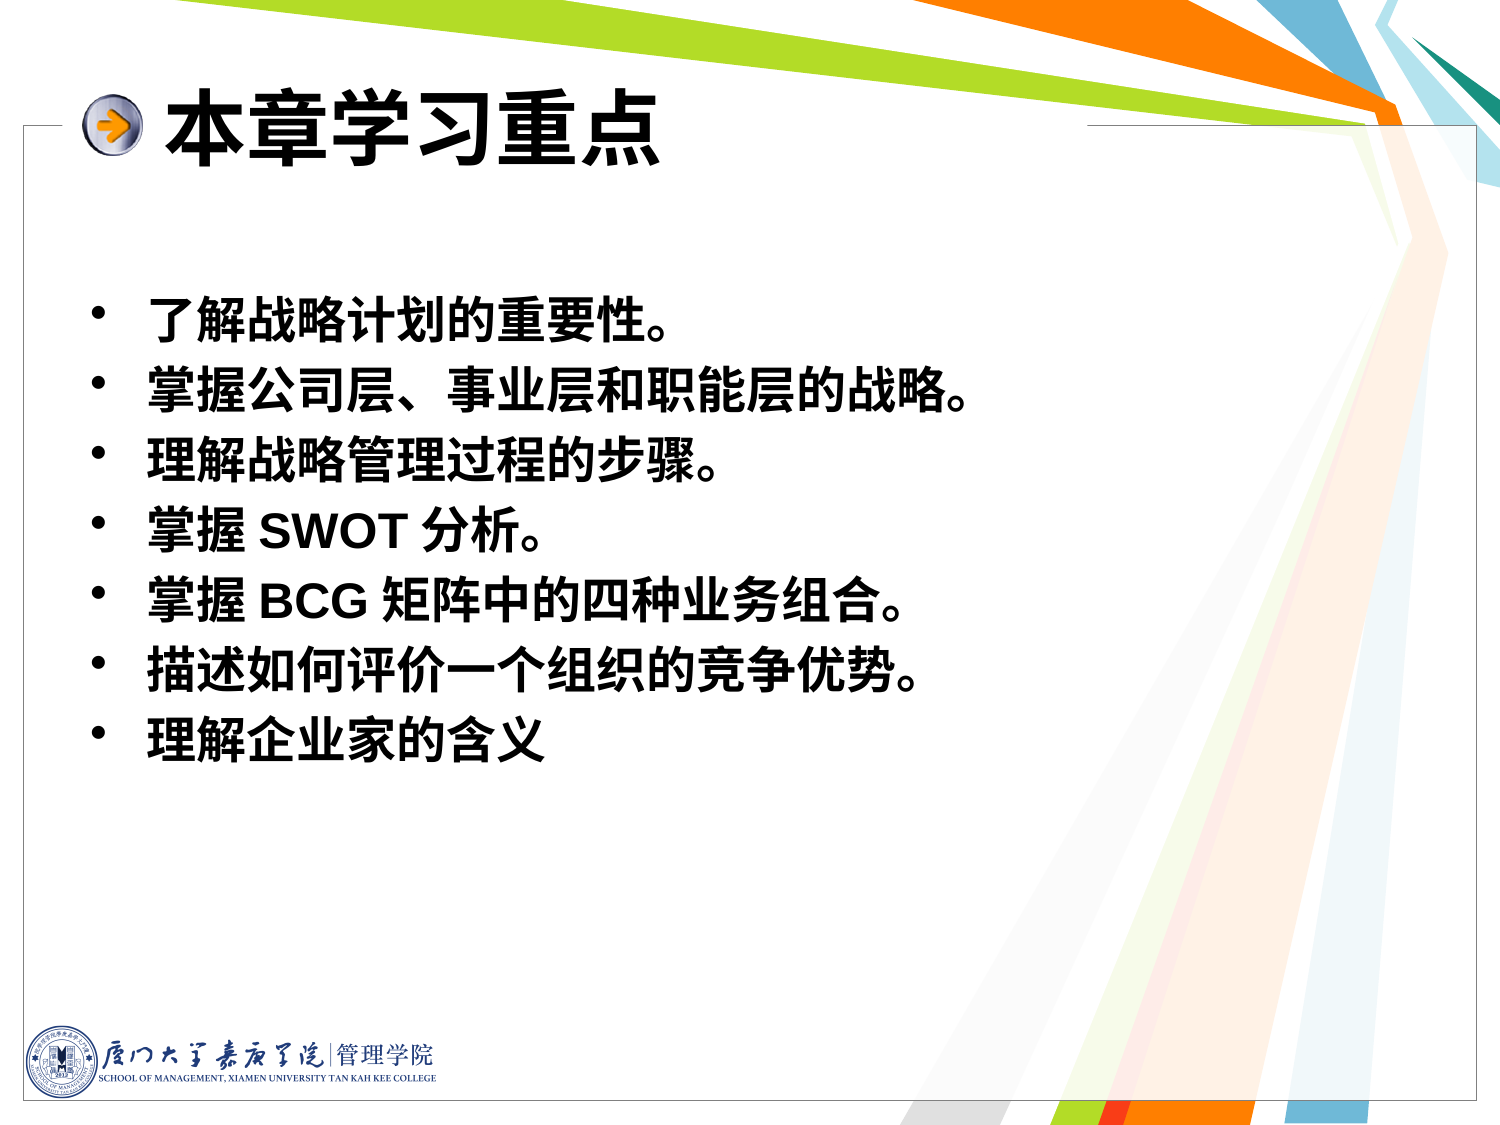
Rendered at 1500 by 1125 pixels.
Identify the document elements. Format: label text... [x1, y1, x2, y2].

title 本章学习重点 [148, 32, 1182, 220]
picture [82, 94, 143, 156]
list 了解战略计划的重要性。 掌握公司层、事业层和职能层的战略。 理解战略管理过程的步骤。 掌握SWOT分析。 掌握BCG矩阵中的四种业务组合。 描述如何评价一个组织的竞争优势。 理解企业家的含义 [75, 281, 1425, 796]
picture [24, 1024, 438, 1100]
